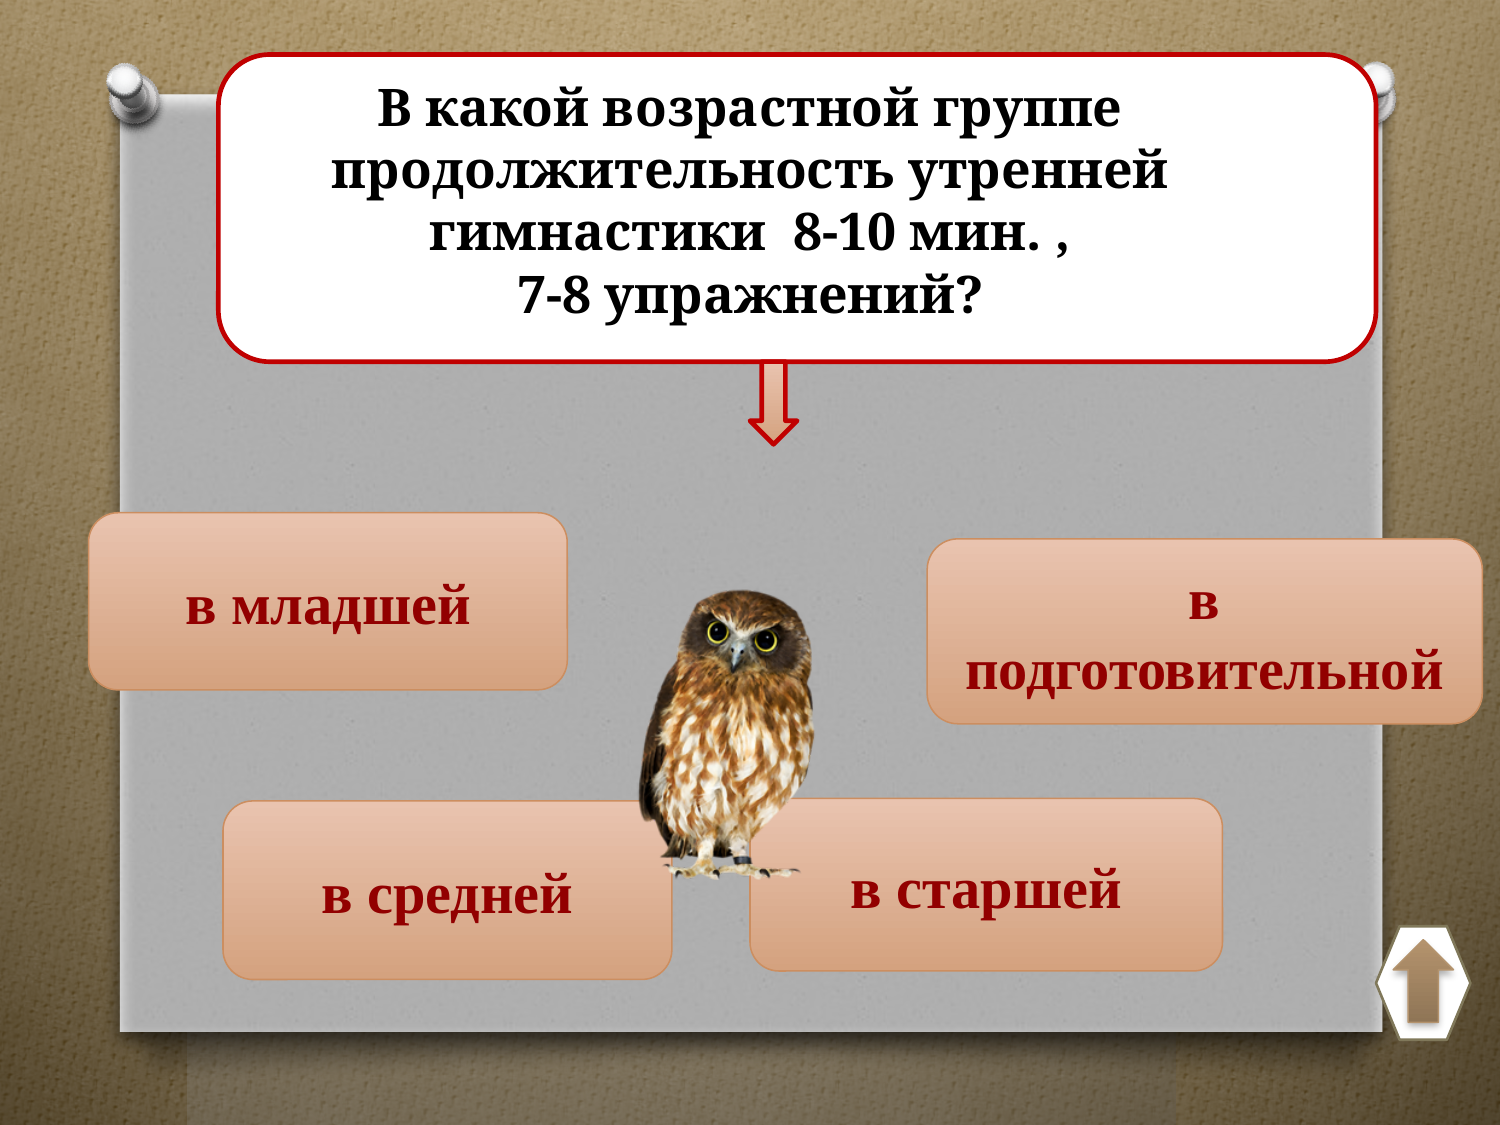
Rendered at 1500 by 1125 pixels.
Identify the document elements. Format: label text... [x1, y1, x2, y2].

title В какой возрастной группе продолжительность утренней гимнастики 8-10 мин. , 7-8 упражнений? [179, 66, 1323, 332]
text_box [1392, 939, 1455, 1024]
picture [1347, 35, 1439, 146]
text_box в средней [222, 800, 673, 981]
text_box [1374, 924, 1472, 1042]
text_box в старшей [749, 797, 1224, 972]
picture [555, 564, 918, 927]
picture [75, 29, 194, 153]
text_box в младшей [87, 511, 569, 691]
text_box [749, 360, 798, 445]
text_box в подготовительной [926, 538, 1484, 725]
text_box [221, 53, 1378, 364]
